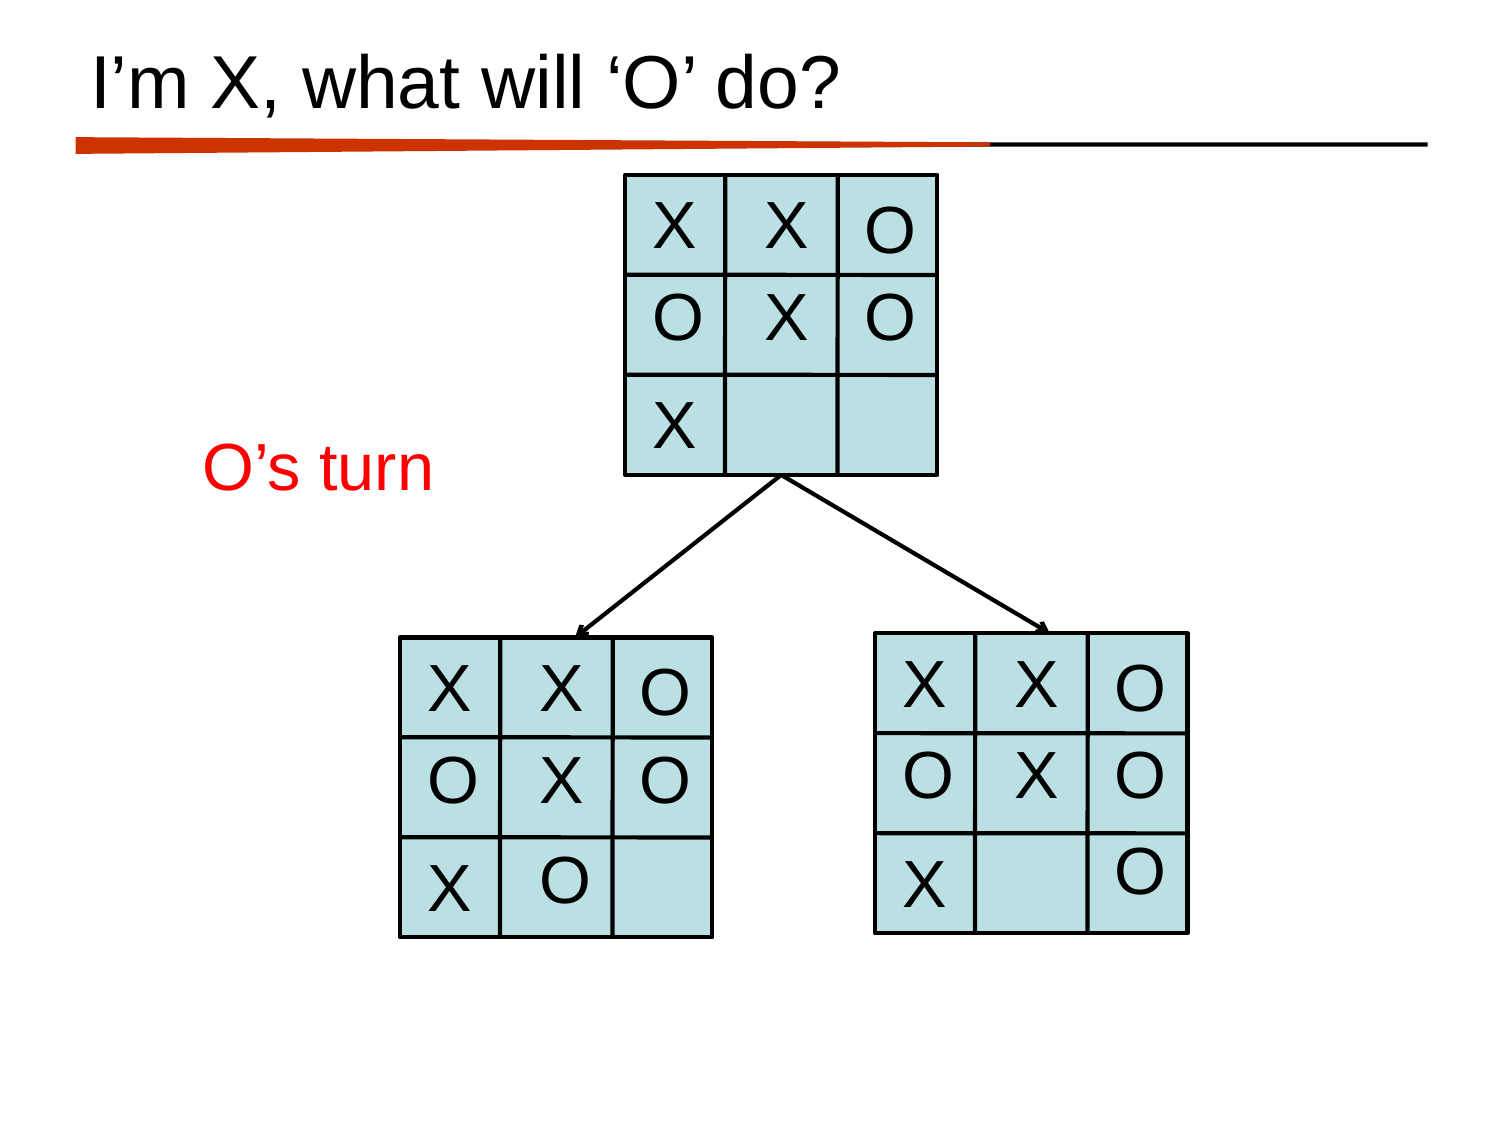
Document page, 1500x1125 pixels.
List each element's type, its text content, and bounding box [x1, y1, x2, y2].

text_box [399, 174, 1201, 938]
title I’m X, what will ‘O’ do? [74, 24, 1426, 133]
text_box O’s turn [187, 416, 394, 512]
